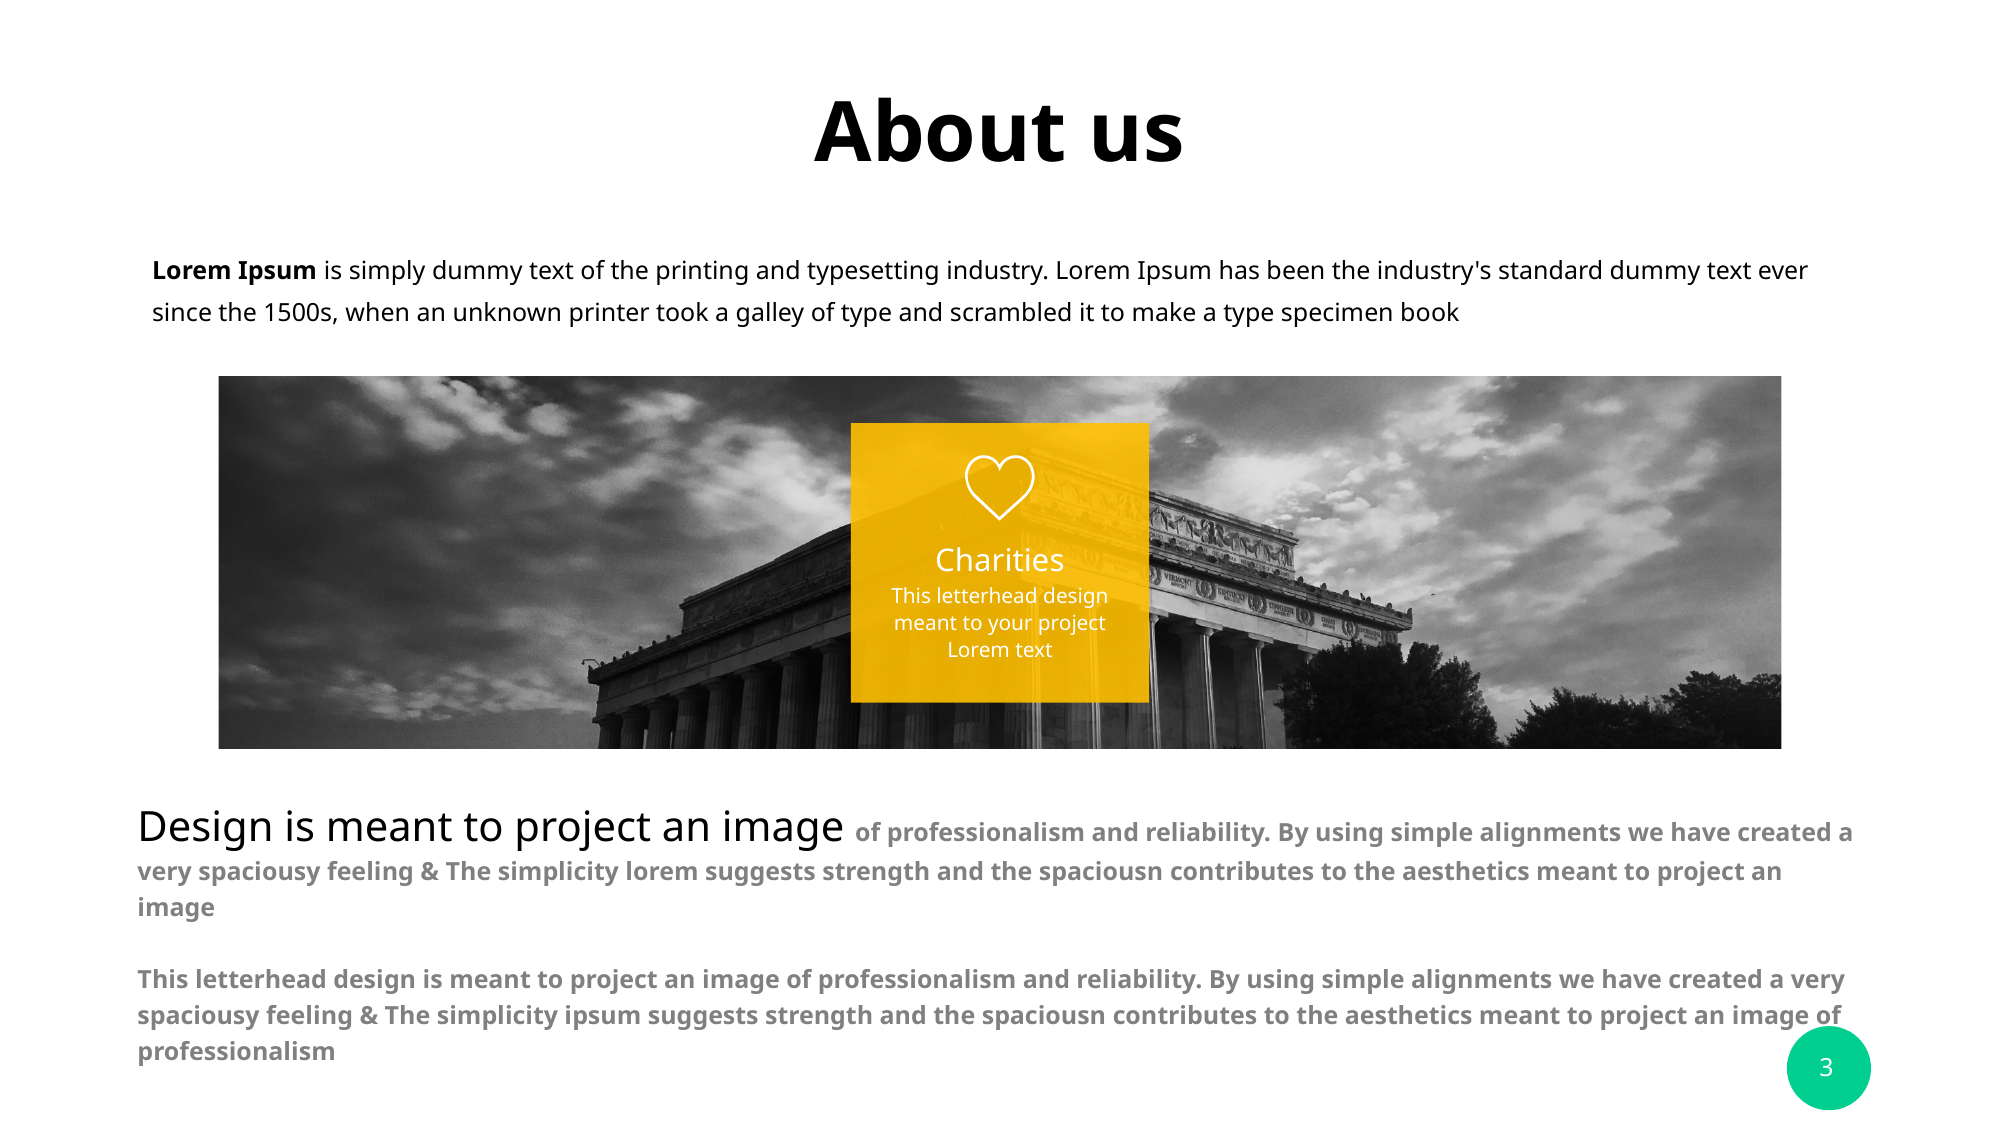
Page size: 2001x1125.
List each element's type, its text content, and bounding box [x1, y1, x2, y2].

title About us [137, 33, 1863, 237]
text_box Design is meant to project an image of professionalism and reliability. By using simple alignments we have created a very spaciousy feeling & The simplicity lorem suggests strength and the spaciousn contributes to the aesthetics meant to project an image This letterhead design is meant to project an image of professionalism and reliability. By using simple alignments we have created a very spaciousy feeling & The simplicity ipsum suggests strength and the spaciousn contributes to the aesthetics meant to project an image of professionalism [137, 808, 1863, 1046]
picture [218, 376, 1782, 749]
text_box Lorem Ipsum is simply dummy text of the printing and typesetting industry. Lorem Ipsum has been the industry's standard dummy text ever since the 1500s, when an unknown printer took a galley of type and scrambled it to make a type specimen book [137, 235, 1836, 334]
slide_number 3 [1790, 1046, 1863, 1094]
